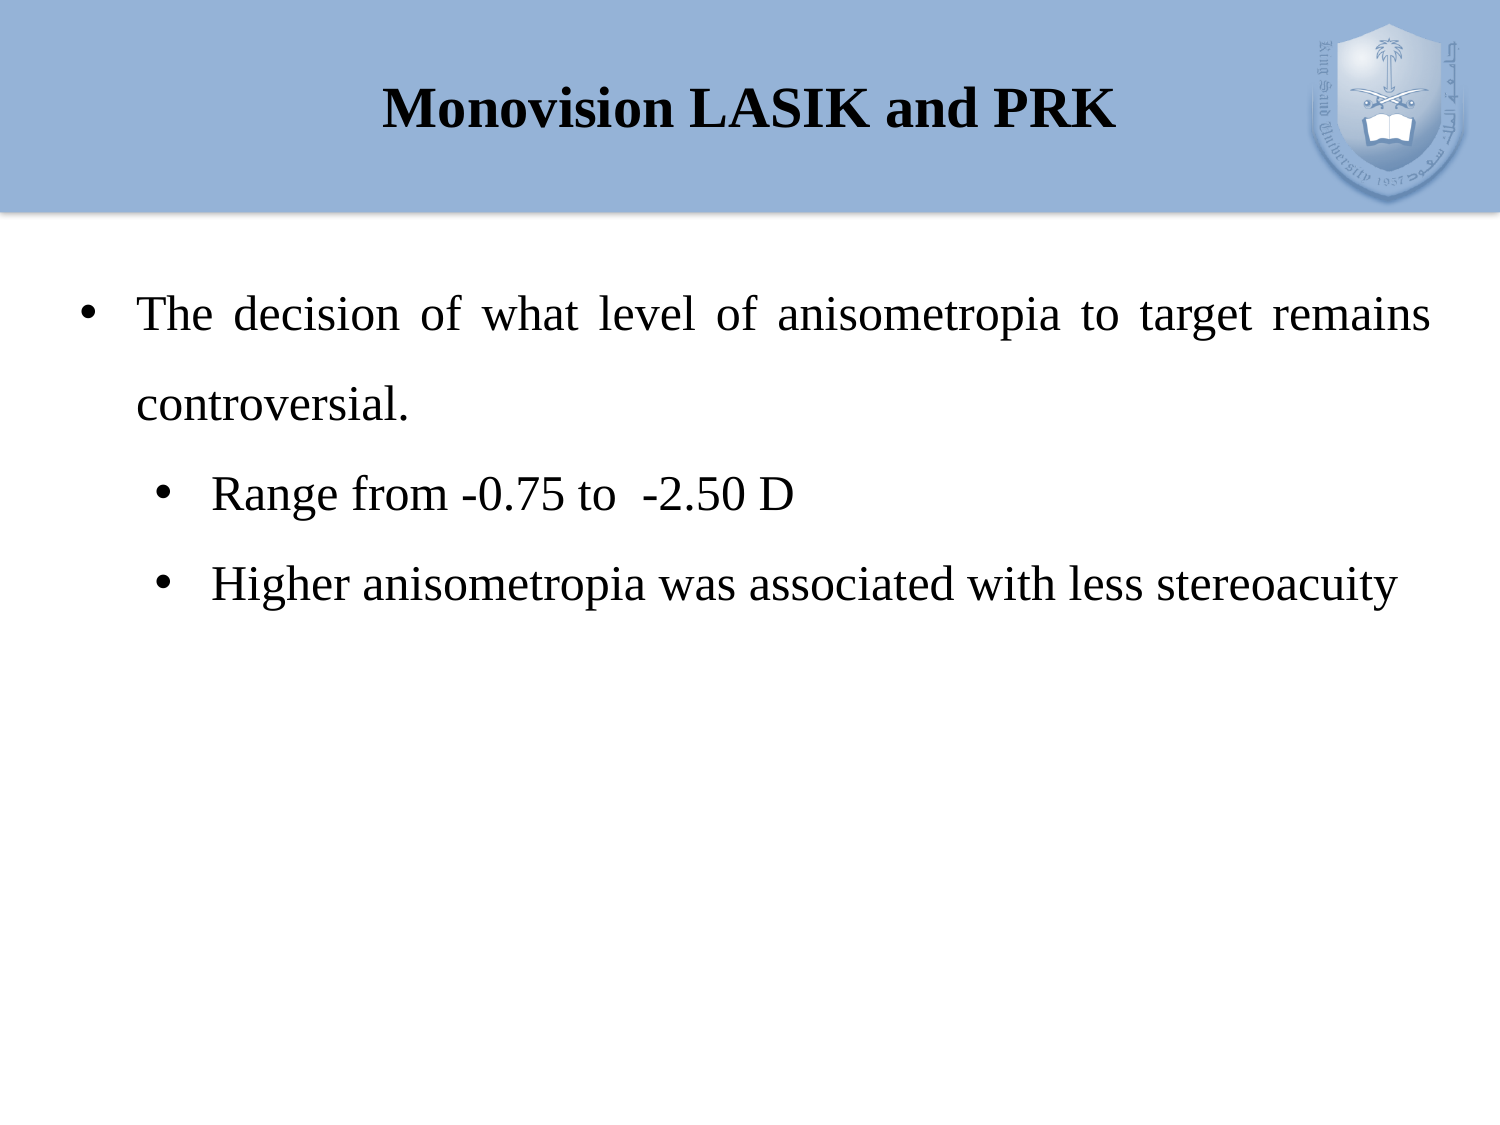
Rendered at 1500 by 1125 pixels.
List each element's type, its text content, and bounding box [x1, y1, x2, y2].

picture [1287, 12, 1488, 213]
text_box The decision of what level of anisometropia to target remains controversial. Range from -0.75 to -2.50 D Higher anisometropia was associated with less stereoacuity [64, 243, 1447, 619]
text_box [0, 0, 1500, 213]
title Monovision LASIK and PRK [75, 45, 1282, 163]
